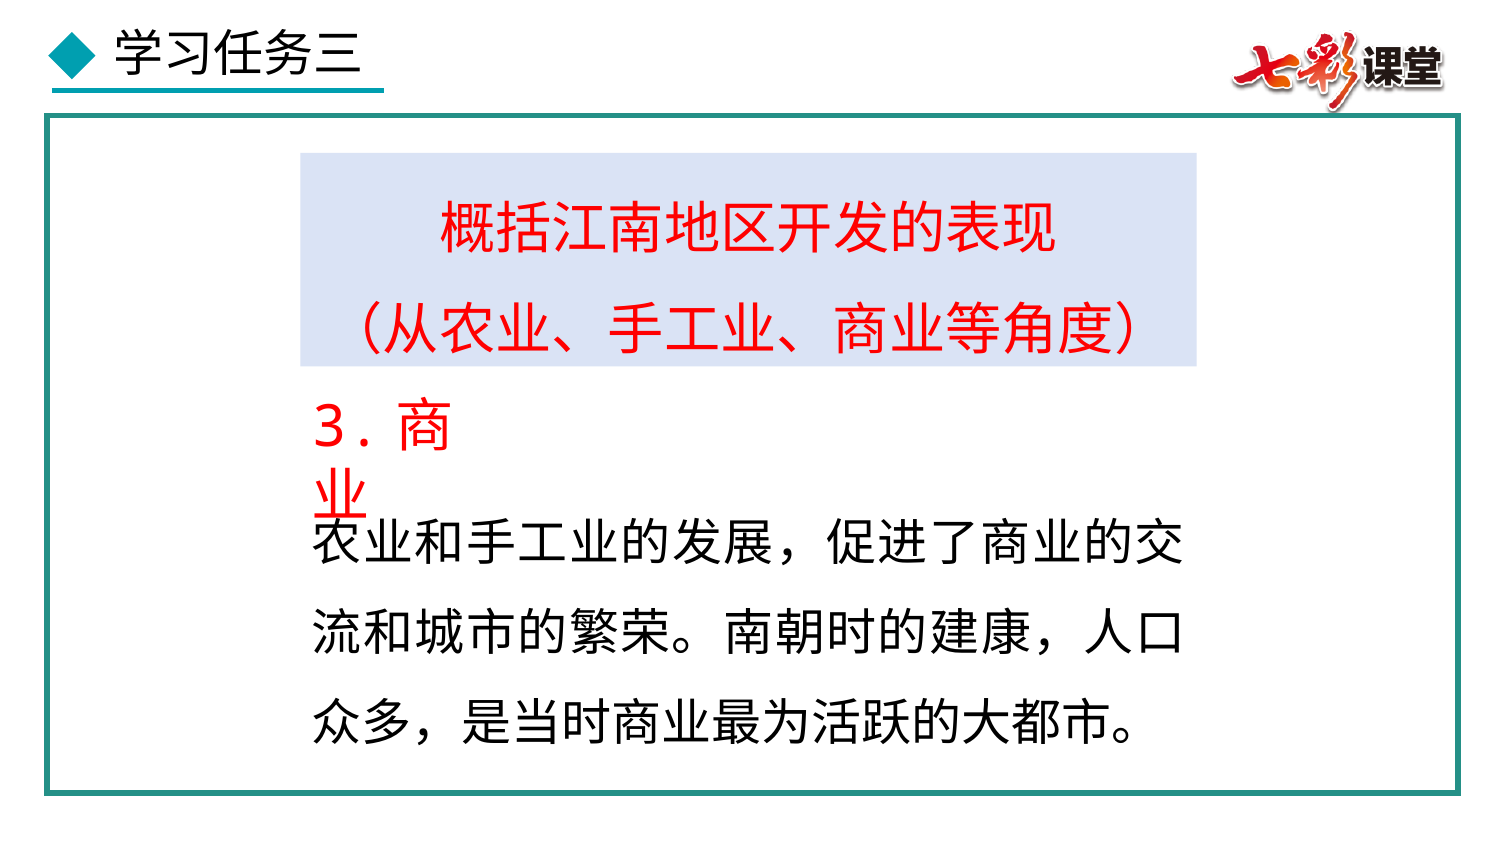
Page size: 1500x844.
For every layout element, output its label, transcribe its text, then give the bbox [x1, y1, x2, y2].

picture [1228, 26, 1449, 113]
text_box 农业和手工业的发展，促进了商业的交流和城市的繁荣。南朝时的建康，人口众多，是当时商业最为活跃的大都市。 [300, 474, 1197, 756]
text_box 3.商业 [300, 382, 516, 474]
text_box 概括江南地区开发的表现 （从农业、手工业、商业等角度） [300, 152, 1197, 367]
